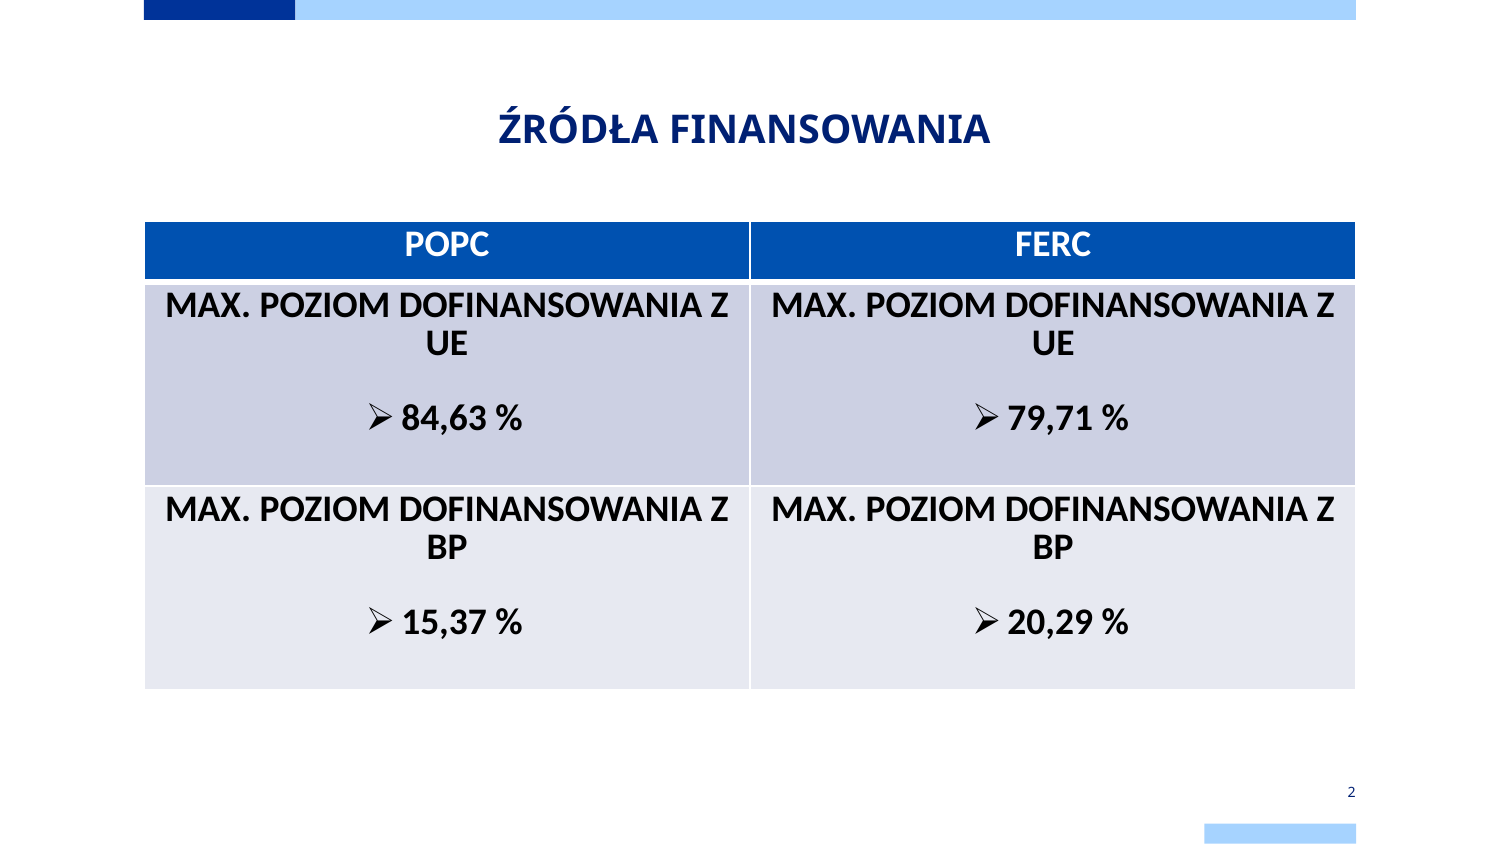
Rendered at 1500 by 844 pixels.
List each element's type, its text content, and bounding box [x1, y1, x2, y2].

table_cell MAX. POZIOM DOFINANSOWANIA Z UE 84,63 % [145, 285, 749, 485]
slide_number 2 [1204, 783, 1356, 804]
table_cell MAX. POZIOM DOFINANSOWANIA Z BP 15,37 % [145, 487, 749, 689]
table_header FERC [751, 222, 1355, 279]
table_cell MAX. POZIOM DOFINANSOWANIA Z UE 79,71 % [751, 285, 1355, 485]
table_cell MAX. POZIOM DOFINANSOWANIA Z BP 20,29 % [751, 487, 1355, 689]
table_header POPC [145, 222, 749, 279]
title ŹRÓDŁA FINANSOWANIA [143, 100, 1357, 220]
